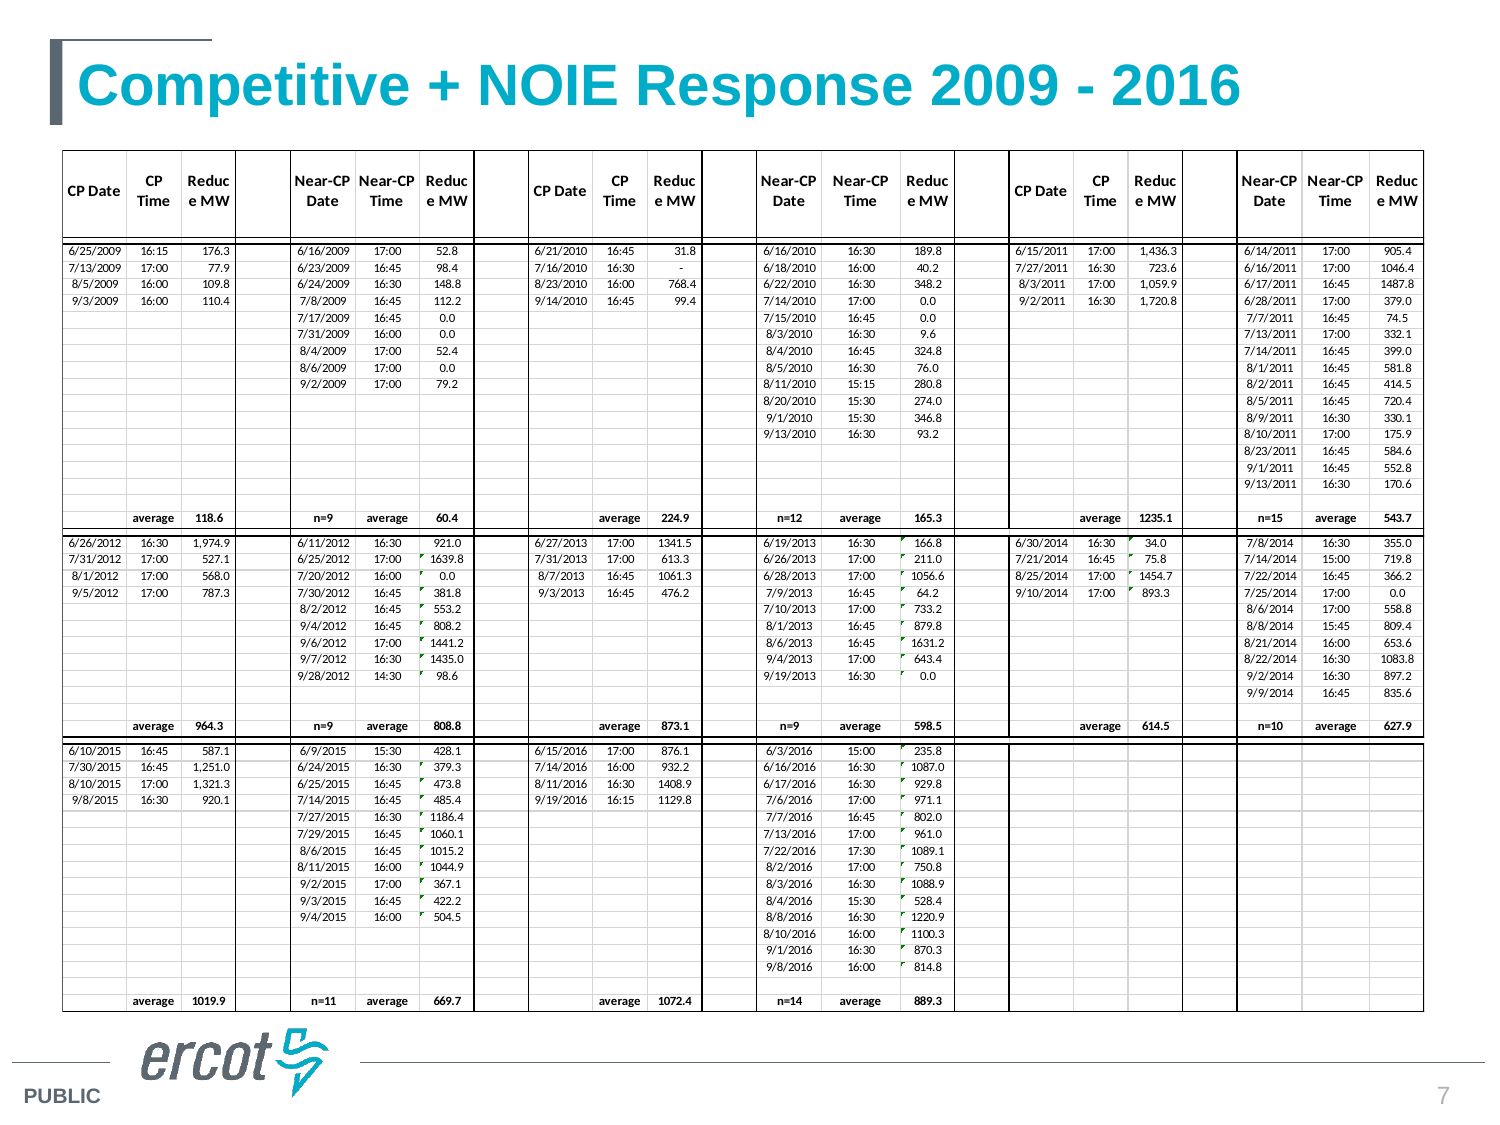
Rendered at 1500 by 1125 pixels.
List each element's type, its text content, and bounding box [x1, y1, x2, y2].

slide_number 7 [1400, 1076, 1488, 1113]
picture [137, 1024, 332, 1100]
picture [62, 149, 1426, 1013]
title Competitive + NOIE Response 2009 - 2016 [62, 39, 1450, 125]
